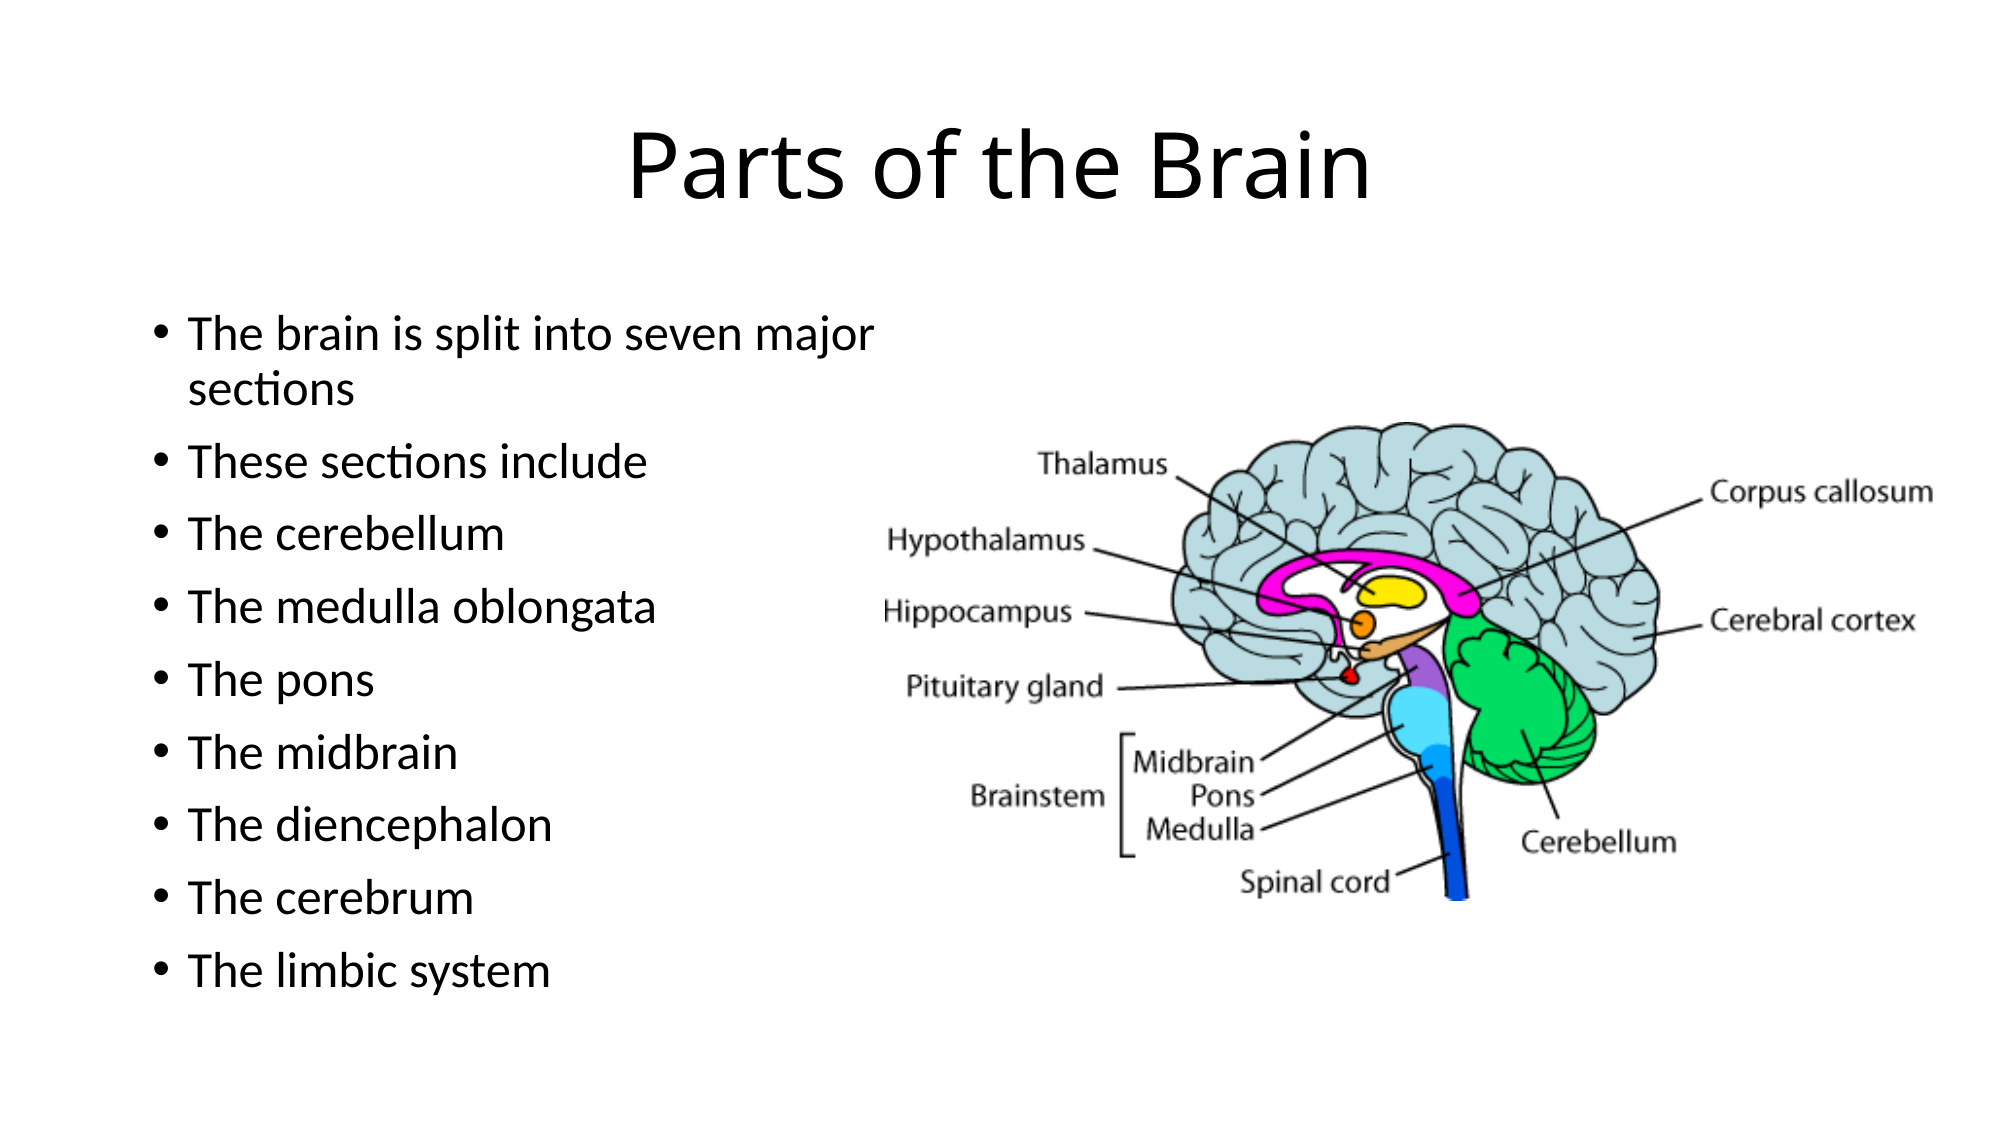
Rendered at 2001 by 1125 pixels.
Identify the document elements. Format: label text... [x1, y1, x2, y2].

list The brain is split into seven major sections These sections include The cerebellum The medulla oblongata The pons The midbrain The diencephalon The cerebrum The limbic system [137, 299, 988, 1014]
title Parts of the Brain [137, 59, 1863, 278]
picture [885, 422, 1935, 901]
